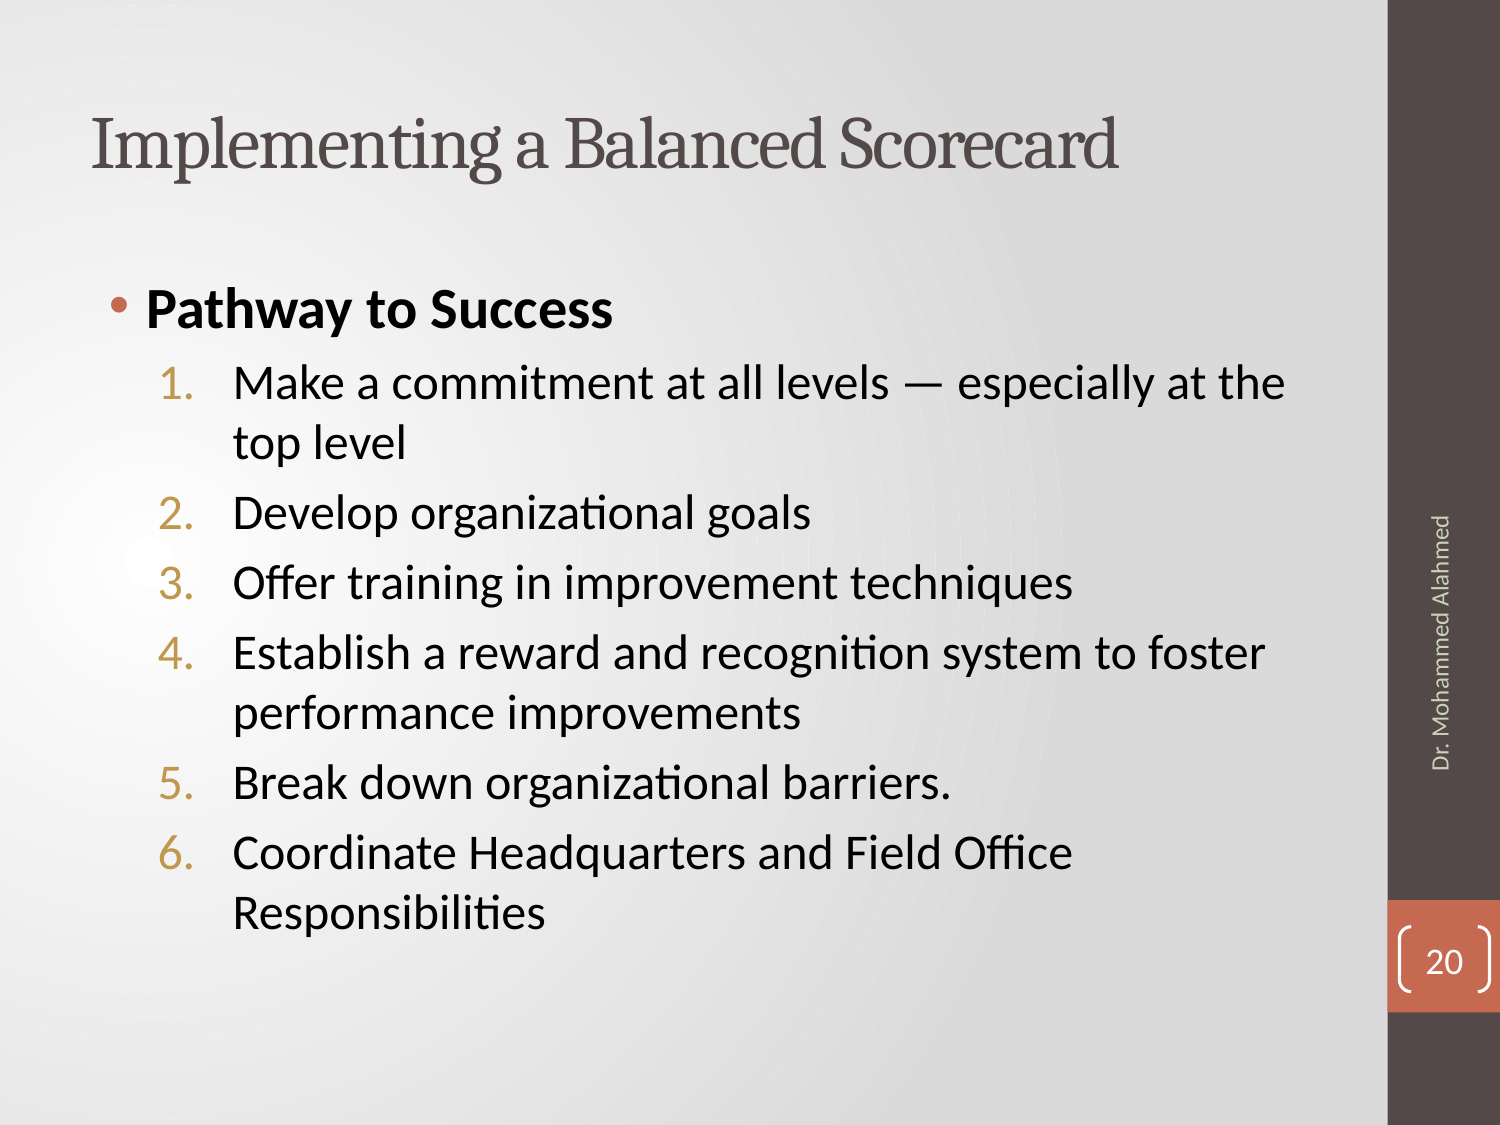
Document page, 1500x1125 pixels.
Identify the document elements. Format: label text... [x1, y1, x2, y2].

footer Dr. Mohammed Alahmed [1408, 500, 1469, 889]
slide_number 20 [1397, 925, 1492, 994]
title Implementing a Balanced Scorecard [75, 45, 1325, 233]
list Pathway to Success Make a commitment at all levels — especially at the top level Develop organizational goals Offer training in improvement techniques Establish a reward and recognition system to foster performance improvements Break down organizational barriers. Coordinate Headquarters and Field Office Responsibilities [75, 262, 1325, 1050]
